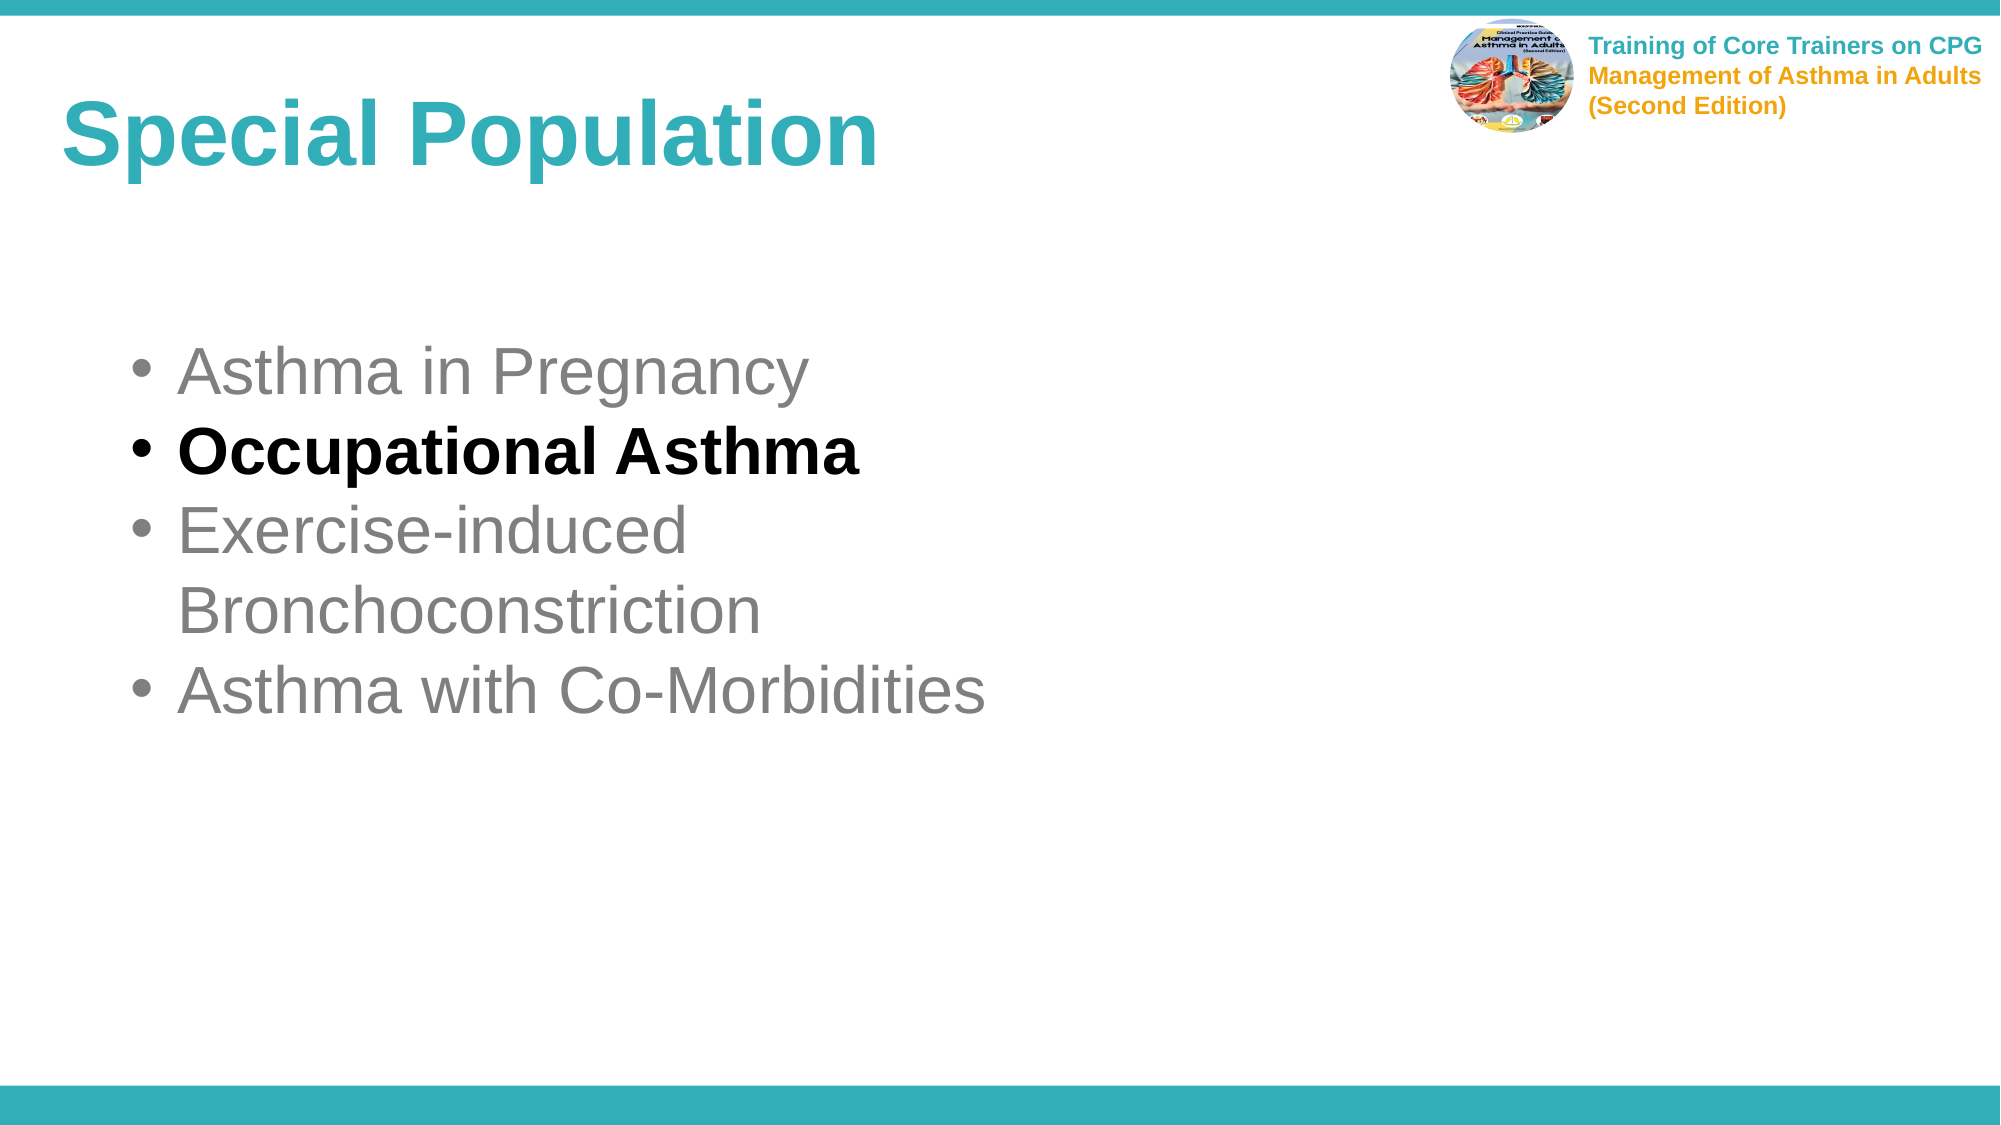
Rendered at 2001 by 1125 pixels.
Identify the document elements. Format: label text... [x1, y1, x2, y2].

list Special Population [46, 65, 2000, 192]
picture [1451, 18, 1573, 65]
text_box Asthma in Pregnancy Occupational Asthma Exercise-induced Bronchoconstriction Asthma with Co-Morbidities [115, 320, 1296, 735]
